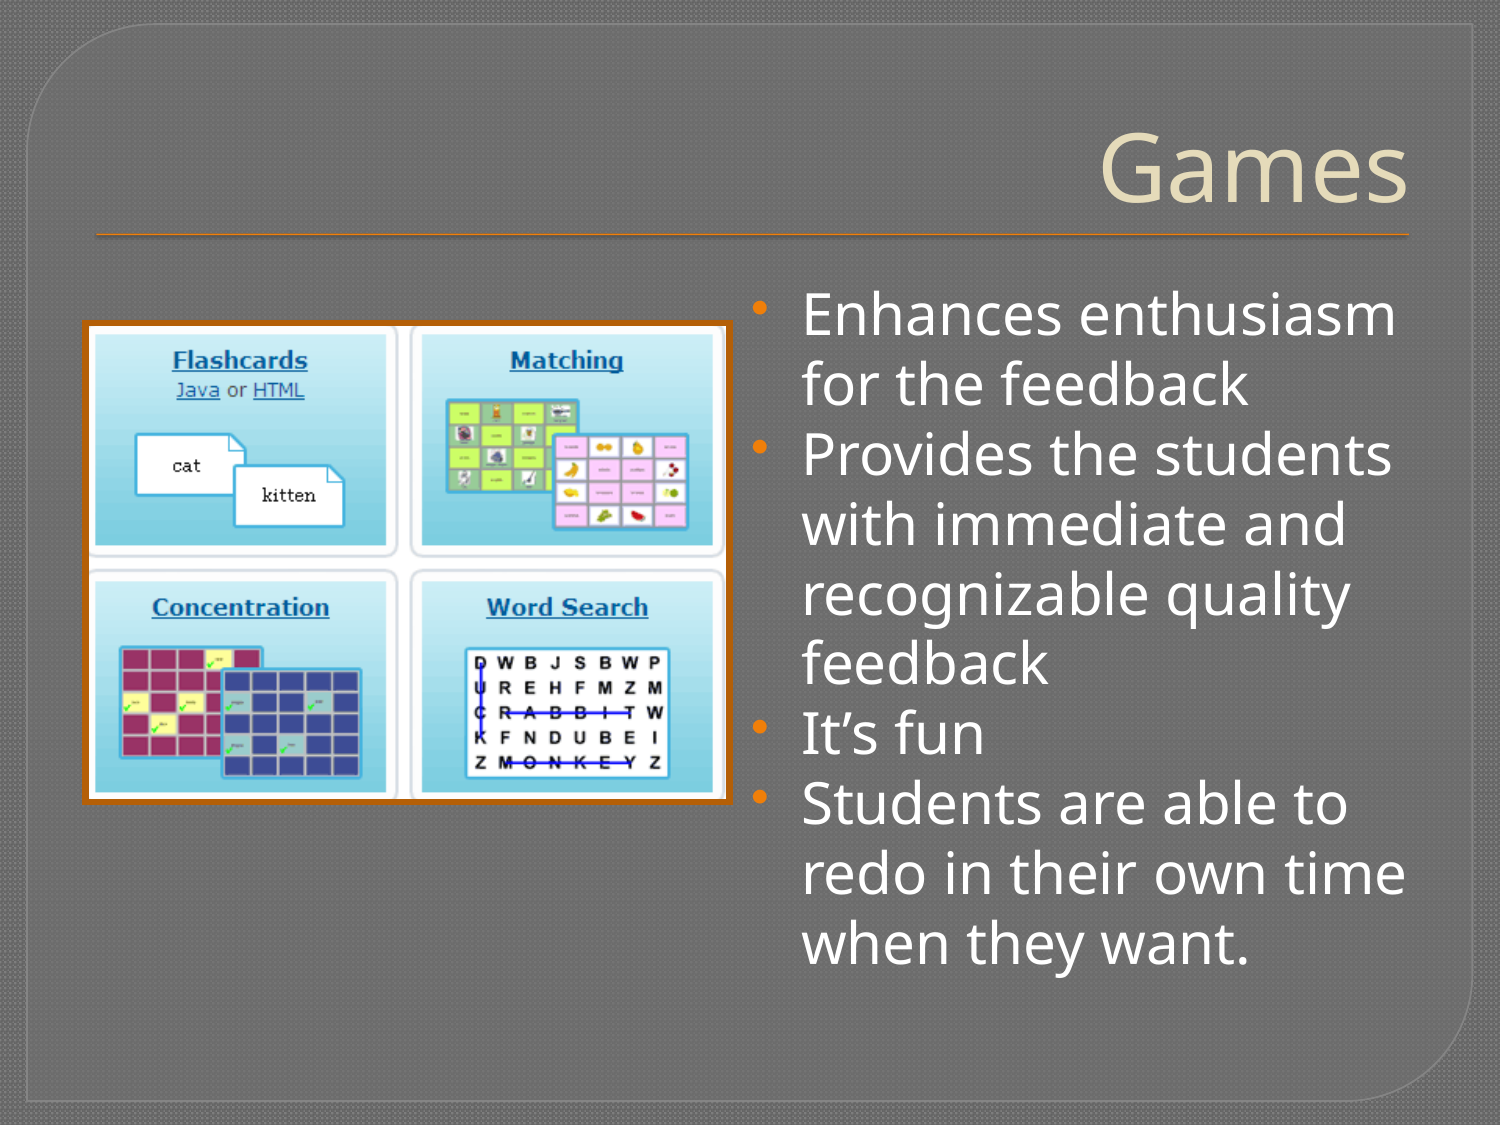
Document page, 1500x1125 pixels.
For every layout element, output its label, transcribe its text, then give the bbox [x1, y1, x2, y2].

list Enhances enthusiasm for the feedback Provides the students with immediate and recognizable quality feedback It’s fun Students are able to redo in their own time when they want. [738, 270, 1425, 1013]
picture [88, 326, 727, 799]
title Games [75, 41, 1425, 230]
